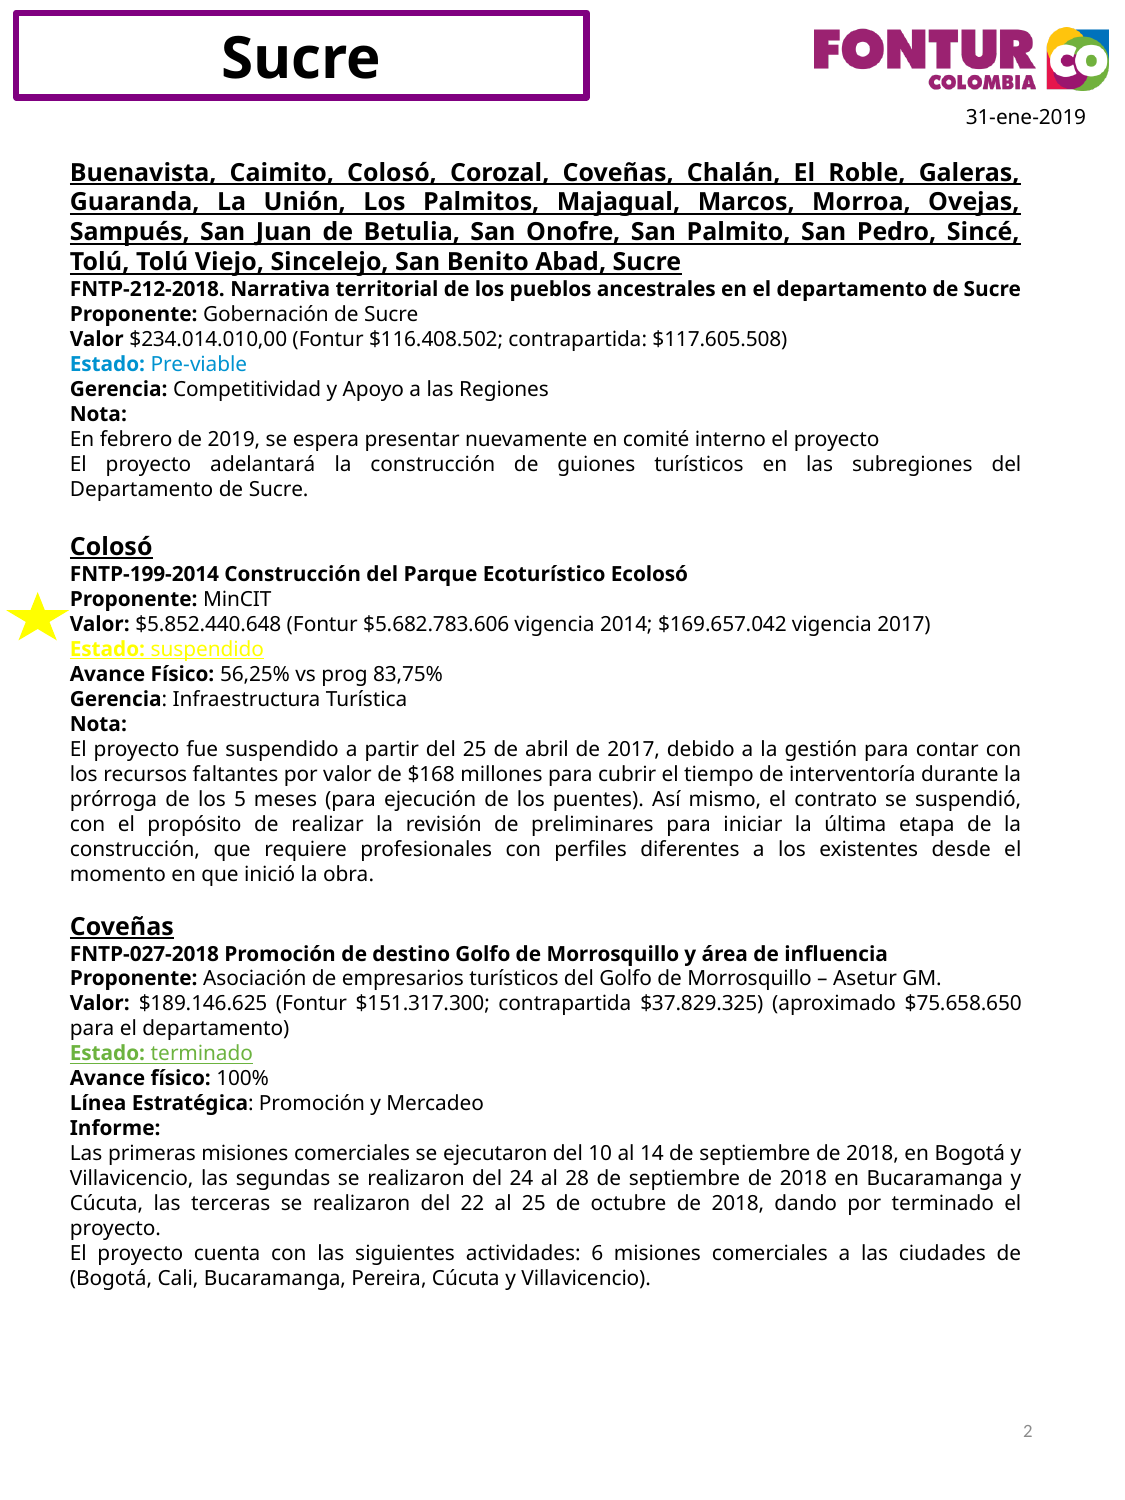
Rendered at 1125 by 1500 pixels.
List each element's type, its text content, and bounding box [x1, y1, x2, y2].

slide_number 2 [794, 1390, 1048, 1471]
picture [814, 27, 1109, 91]
text_box Buenavista, Caimito, Colosó, Corozal, Coveñas, Chalán, El Roble, Galeras, Guaranda, La Unión, Los Palmitos, Majagual, Marcos, Morroa, Ovejas, Sampués, San Juan de Betulia, San Onofre, San Palmito, San Pedro, Sincé, Tolú, Tolú Viejo, Sincelejo, San Benito Abad, Sucre FNTP-212-2018. Narrativa territorial de los pueblos ancestrales en el departamento de Sucre Proponente: Gobernación de Sucre Valor $234.014.010,00 (Fontur $116.408.502; contrapartida: $117.605.508) Estado: Pre-viable Gerencia: Competitividad y Apoyo a las Regiones Nota: En febrero de 2019, se espera presentar nuevamente en comité interno el proyecto El proyecto adelantará la construcción de guiones turísticos en las subregiones del Departamento de Sucre. Colosó FNTP-199-2014 Construcción del Parque Ecoturístico Ecolosó Proponente: MinCIT Valor: $5.852.440.648 (Fontur $5.682.783.606 vigencia 2014; $169.657.042 vigencia 2017) Estado: suspendido Avance Físico: 56,25% vs prog 83,75% Gerencia: Infraestructura Turística Nota: El proyecto fue suspendido a partir del 25 de abril de 2017, debido a la gestión para contar con los recursos faltantes por valor de $168 millones para cubrir el tiempo de interventoría durante la prórroga de los 5 meses (para ejecución de los puentes). Así mismo, el contrato se suspendió, con el propósito de realizar la revisión de preliminares para iniciar la última etapa de la construcción, que requiere profesionales con perfiles diferentes a los existentes desde el momento en que inició la obra. Coveñas FNTP-027-2018 Promoción de destino Golfo de Morrosquillo y área de influencia Proponente: Asociación de empresarios turísticos del Golfo de Morrosquillo – Asetur GM. Valor: $189.146.625 (Fontur $151.317.300; contrapartida $37.829.325) (aproximado $75.658.650 para el departamento) Estado: terminado Avance físico: 100% Línea Estratégica: Promoción y Mercadeo Informe: Las primeras misiones comerciales se ejecutaron del 10 al 14 de septiembre de 2018, en Bogotá y Villavicencio, las segundas se realizaron del 24 al 28 de septiembre de 2018 en Bucaramanga y Cúcuta, las terceras se realizaron del 22 al 25 de octubre de 2018, dando por terminado el proyecto. El proyecto cuenta con las siguientes actividades: 6 misiones comerciales a las ciudades de (Bogotá, Cali, Bucaramanga, Pereira, Cúcuta y Villavicencio). [55, 148, 1037, 1323]
text_box Sucre [16, 12, 587, 98]
text_box [6, 592, 69, 641]
text_box 31-ene-2019 [951, 96, 1108, 137]
